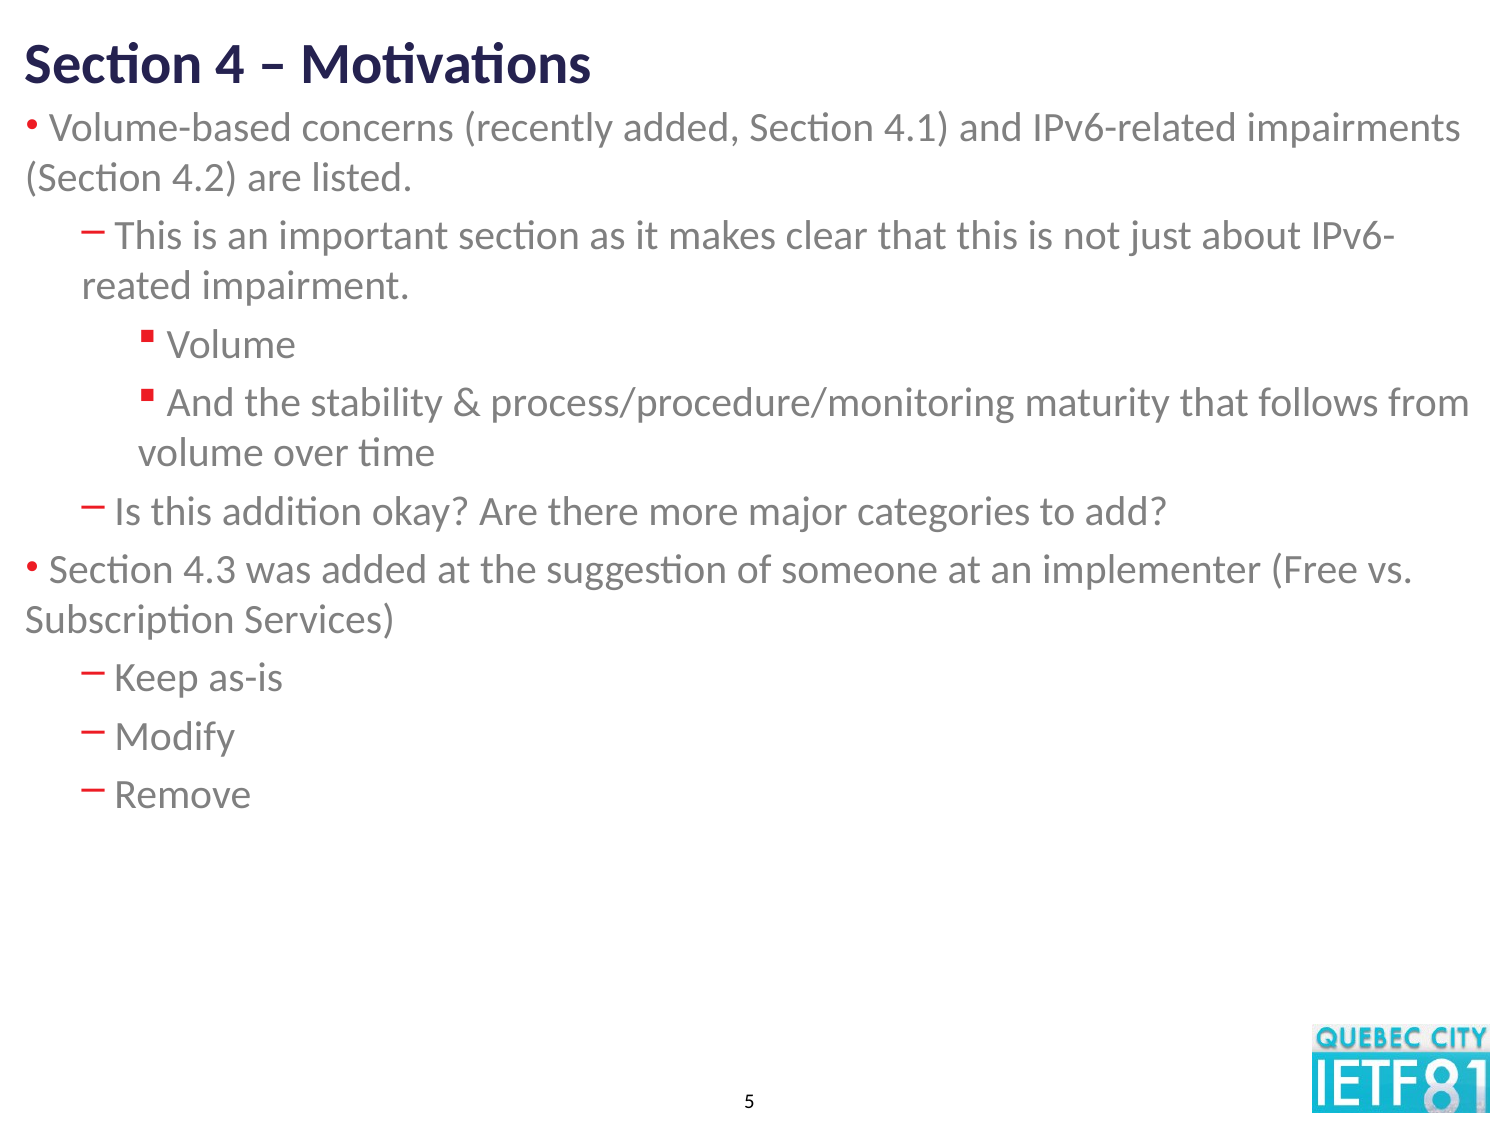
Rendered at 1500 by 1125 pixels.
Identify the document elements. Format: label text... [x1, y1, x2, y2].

list Volume-based concerns (recently added, Section 4.1) and IPv6-related impairments (Section 4.2) are listed. This is an important section as it makes clear that this is not just about IPv6-reated impairment. Volume And the stability & process/procedure/monitoring maturity that follows from volume over time Is this addition okay? Are there more major categories to add? Section 4.3 was added at the suggestion of someone at an implementer (Free vs. Subscription Services) Keep as-is Modify Remove [24, 99, 1476, 1051]
slide_number 5 [724, 1087, 774, 1125]
picture [1312, 1024, 1490, 1113]
title Section 4 – Motivations [24, 24, 1476, 99]
